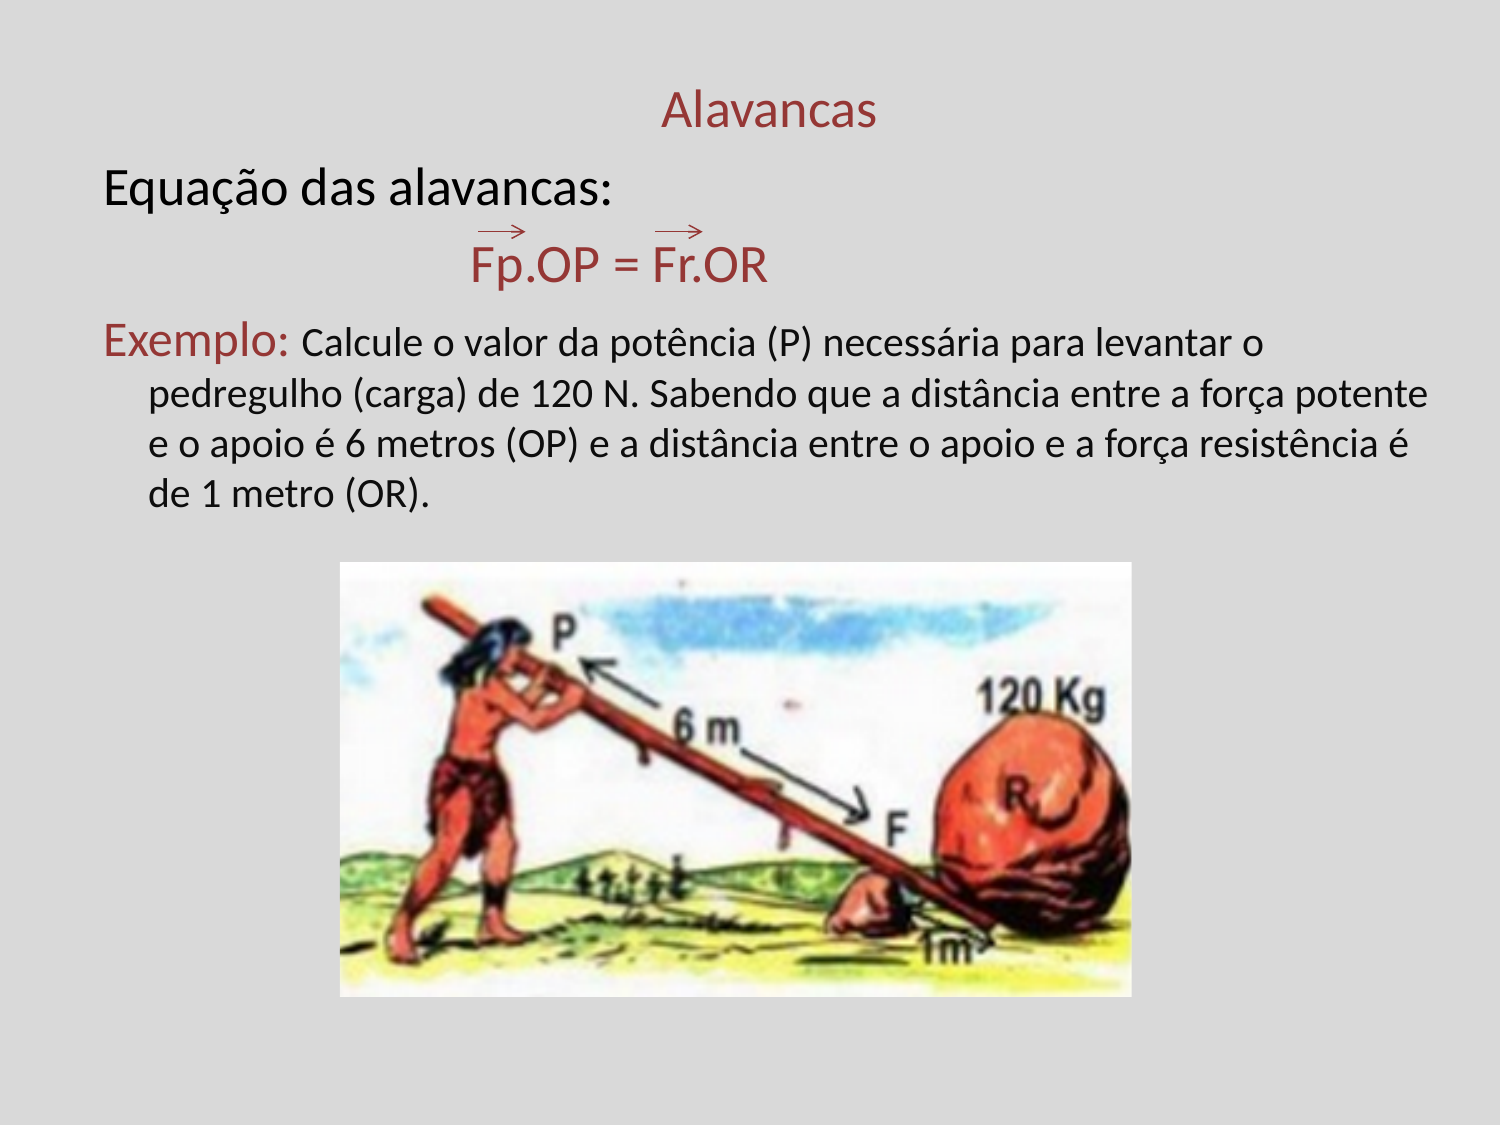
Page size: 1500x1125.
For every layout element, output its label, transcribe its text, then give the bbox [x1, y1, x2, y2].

text_box Alavancas Equação das alavancas: Fp.OP = Fr.OR Exemplo: Calcule o valor da potência (P) necessária para levantar o pedregulho (carga) de 120 N. Sabendo que a distância entre a força potente e o apoio é 6 metros (OP) e a distância entre o apoio e a força resistência é de 1 metro (OR). . [88, 66, 1451, 469]
picture [339, 562, 1132, 997]
